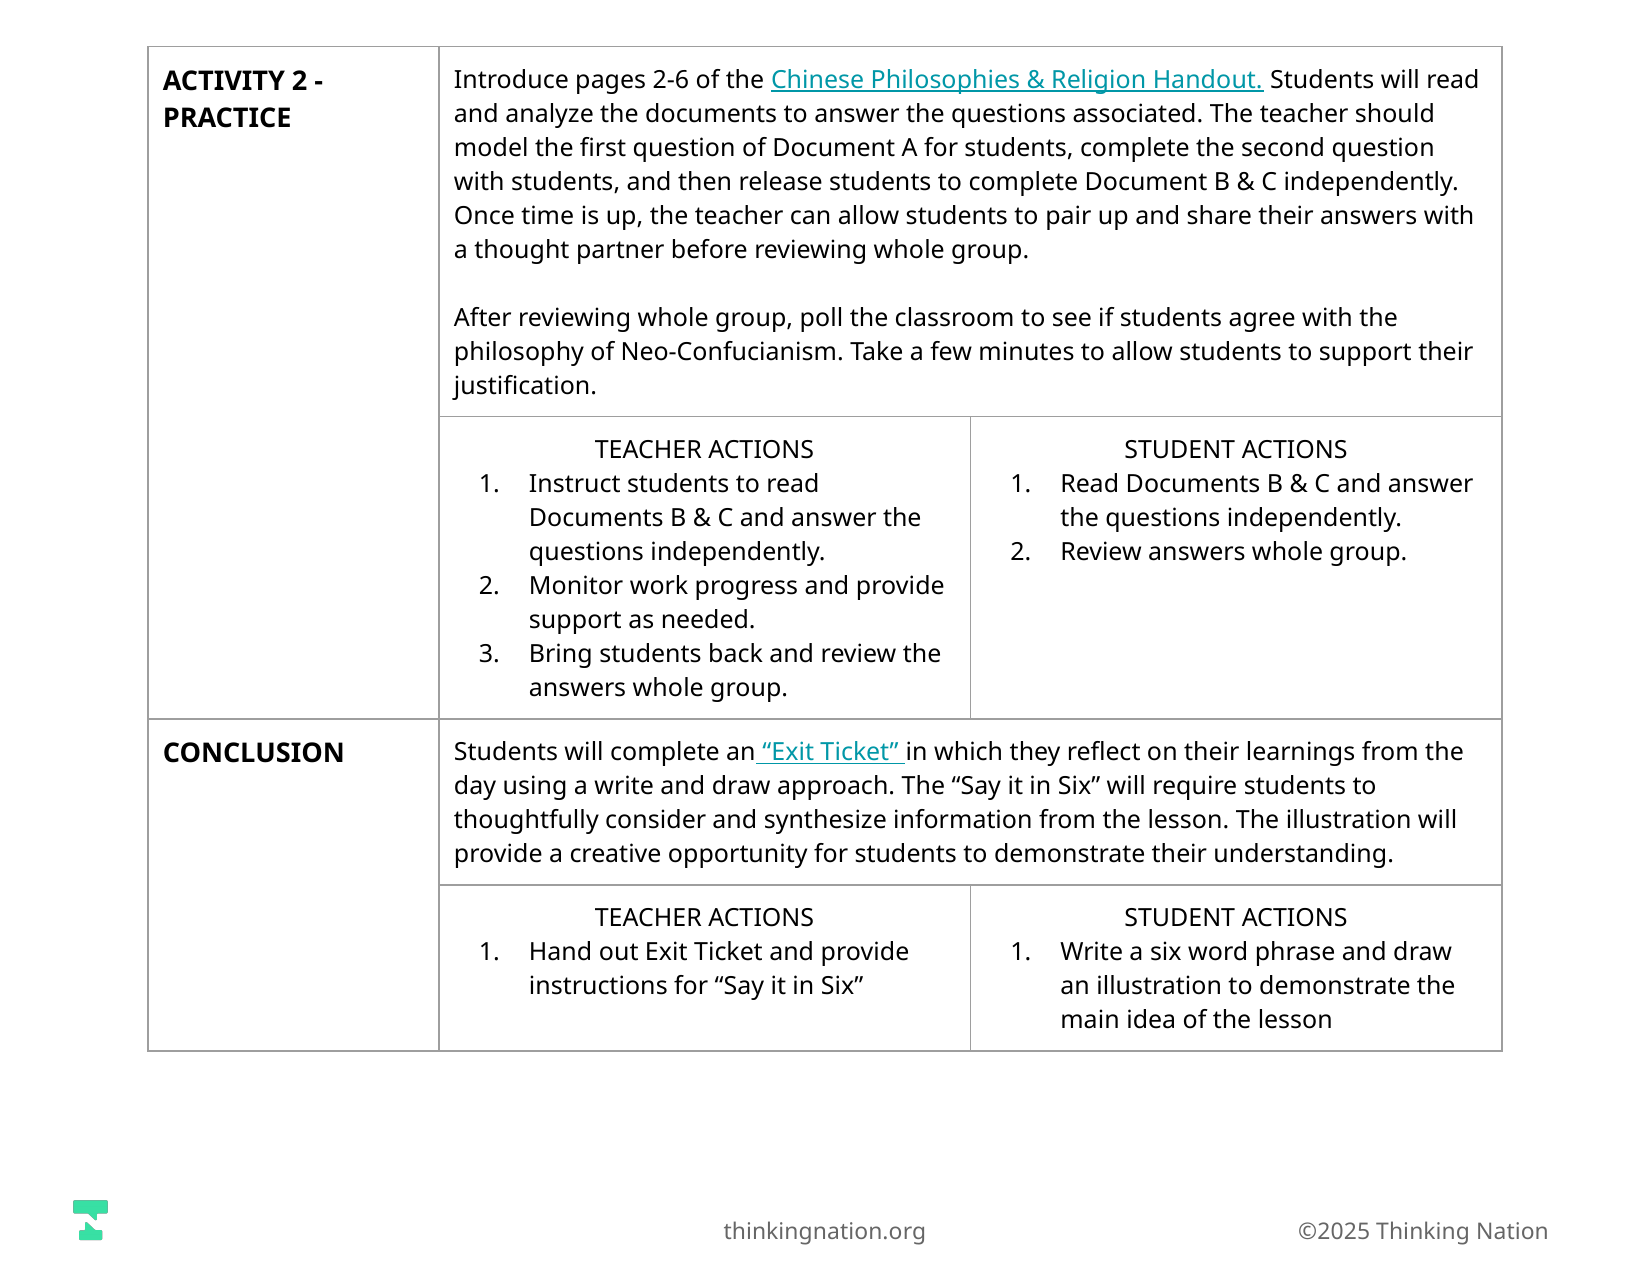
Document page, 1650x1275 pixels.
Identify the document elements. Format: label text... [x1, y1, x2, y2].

table_cell STUDENT ACTIONS Write a six word phrase and draw an illustration to demonstrate the main idea of the lesson [971, 886, 1501, 1050]
table_header ACTIVITY 2 - PRACTICE [149, 47, 438, 718]
table_cell TEACHER ACTIONS Hand out Exit Ticket and provide instructions for “Say it in Six” [440, 886, 970, 1050]
table_cell STUDENT ACTIONS Read Documents B & C and answer the questions independently. Review answers whole group. [971, 417, 1501, 718]
table_cell TEACHER ACTIONS Instruct students to read Documents B & C and answer the questions independently. Monitor work progress and provide support as needed. Bring students back and review the answers whole group. [440, 417, 970, 718]
table_header Introduce pages 2-6 of the Chinese Philosophies & Religion Handout. Students will read and analyze the documents to answer the questions associated. The teacher should model the first question of Document A for students, complete the second question with students, and then release students to complete Document B & C independently. Once time is up, the teacher can allow students to pair up and share their answers with a thought partner before reviewing whole group. After reviewing whole group, poll the classroom to see if students agree with the philosophy of Neo-Confucianism. Take a few minutes to allow students to support their justification. [440, 47, 1501, 416]
table_cell Students will complete an “Exit Ticket” in which they reflect on their learnings from the day using a write and draw approach. The “Say it in Six” will require students to thoughtfully consider and synthesize information from the lesson. The illustration will provide a creative opportunity for students to demonstrate their understanding. [440, 720, 1501, 884]
text_box ©2025 Thinking Nation [1174, 1200, 1566, 1240]
text_box thinkingnation.org [629, 1200, 1021, 1240]
picture [62, 1192, 118, 1248]
table_cell CONCLUSION [149, 720, 438, 1050]
